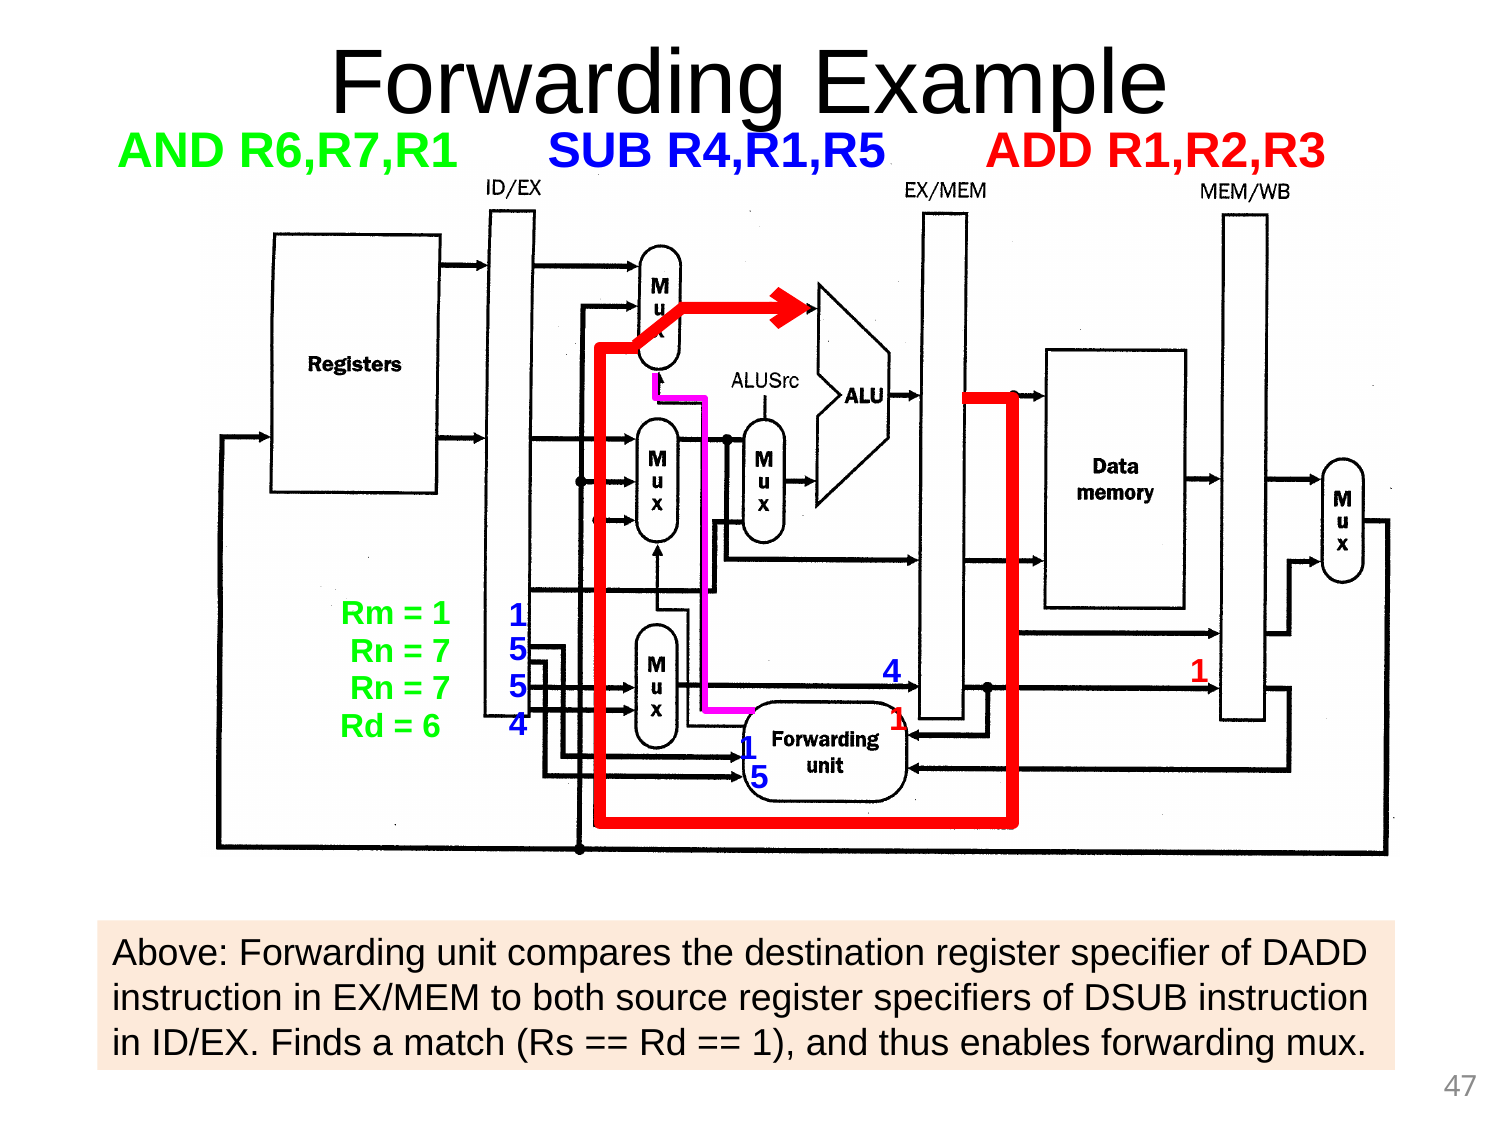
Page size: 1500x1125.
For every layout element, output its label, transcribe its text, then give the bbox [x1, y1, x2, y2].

table_cell [632, 308, 808, 353]
title Forwarding Example [112, 0, 1388, 155]
slide_number 47 [1187, 1050, 1500, 1125]
text_box [110, 133, 1461, 876]
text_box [635, 305, 686, 346]
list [199, 160, 1401, 857]
text_box AND R6,R7,R1 [102, 110, 474, 186]
text_box Above: Forwarding unit compares the destination register specifier of DADD instruction in EX/MEM to both source register specifiers of DSUB instruction in ID/EX. Finds a match (Rs == Rd == 1), and thus enables forwarding mux. [97, 920, 1395, 1070]
